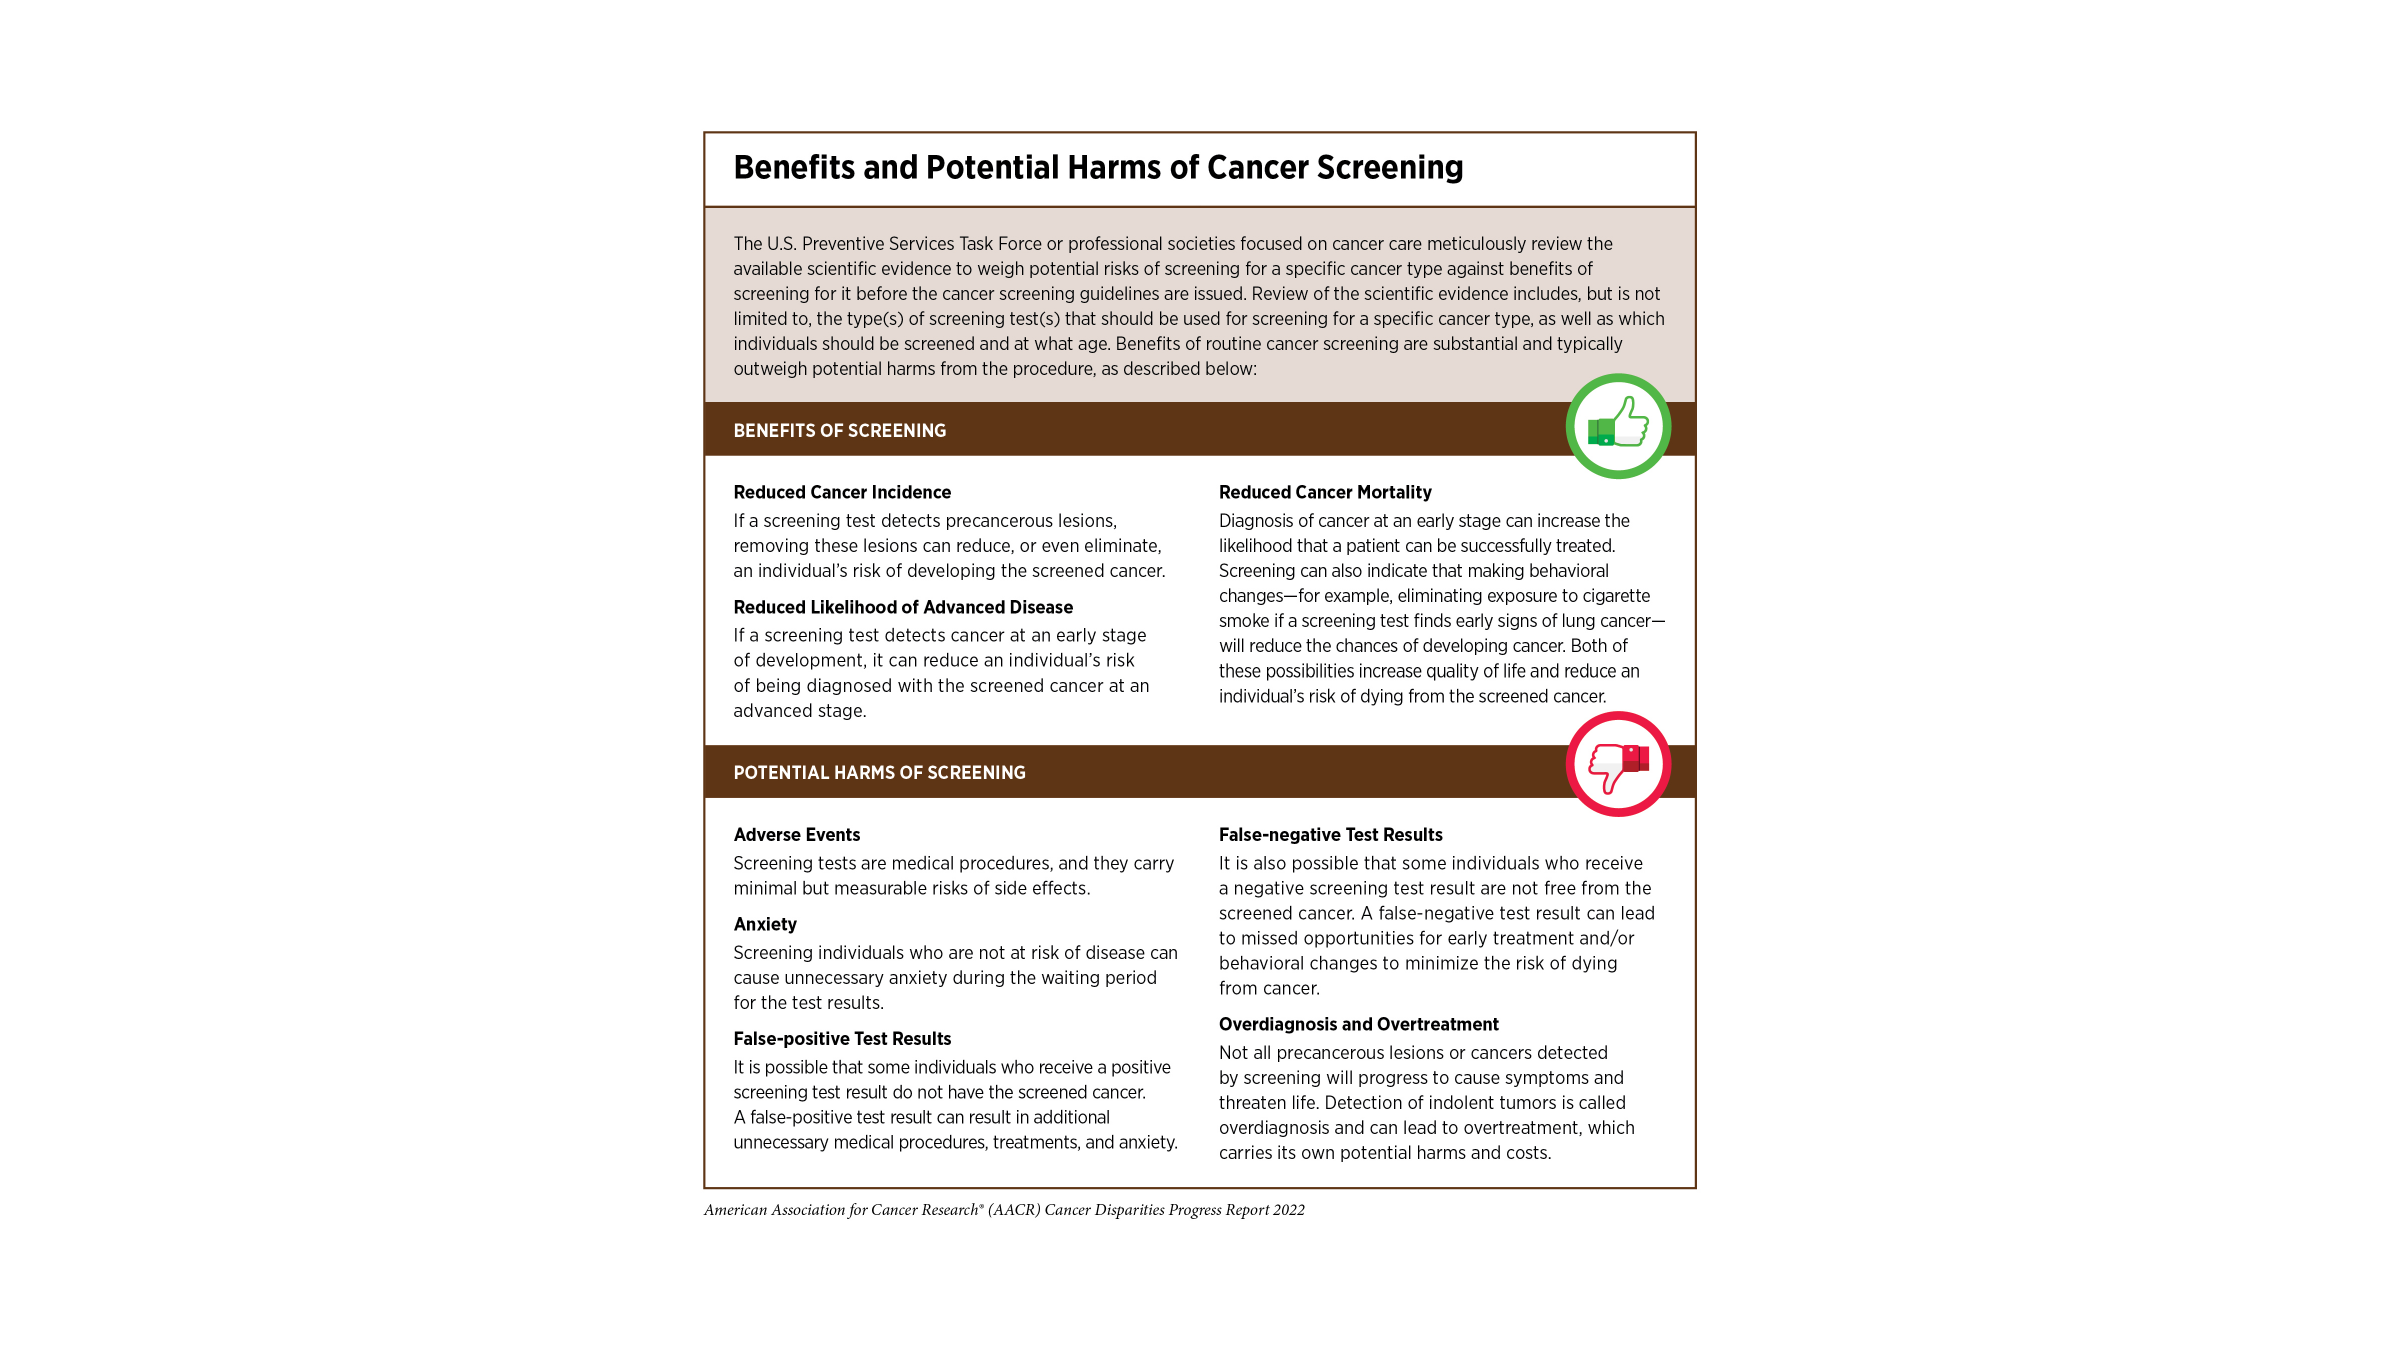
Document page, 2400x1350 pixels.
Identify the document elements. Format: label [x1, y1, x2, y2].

picture [684, 112, 1716, 1238]
